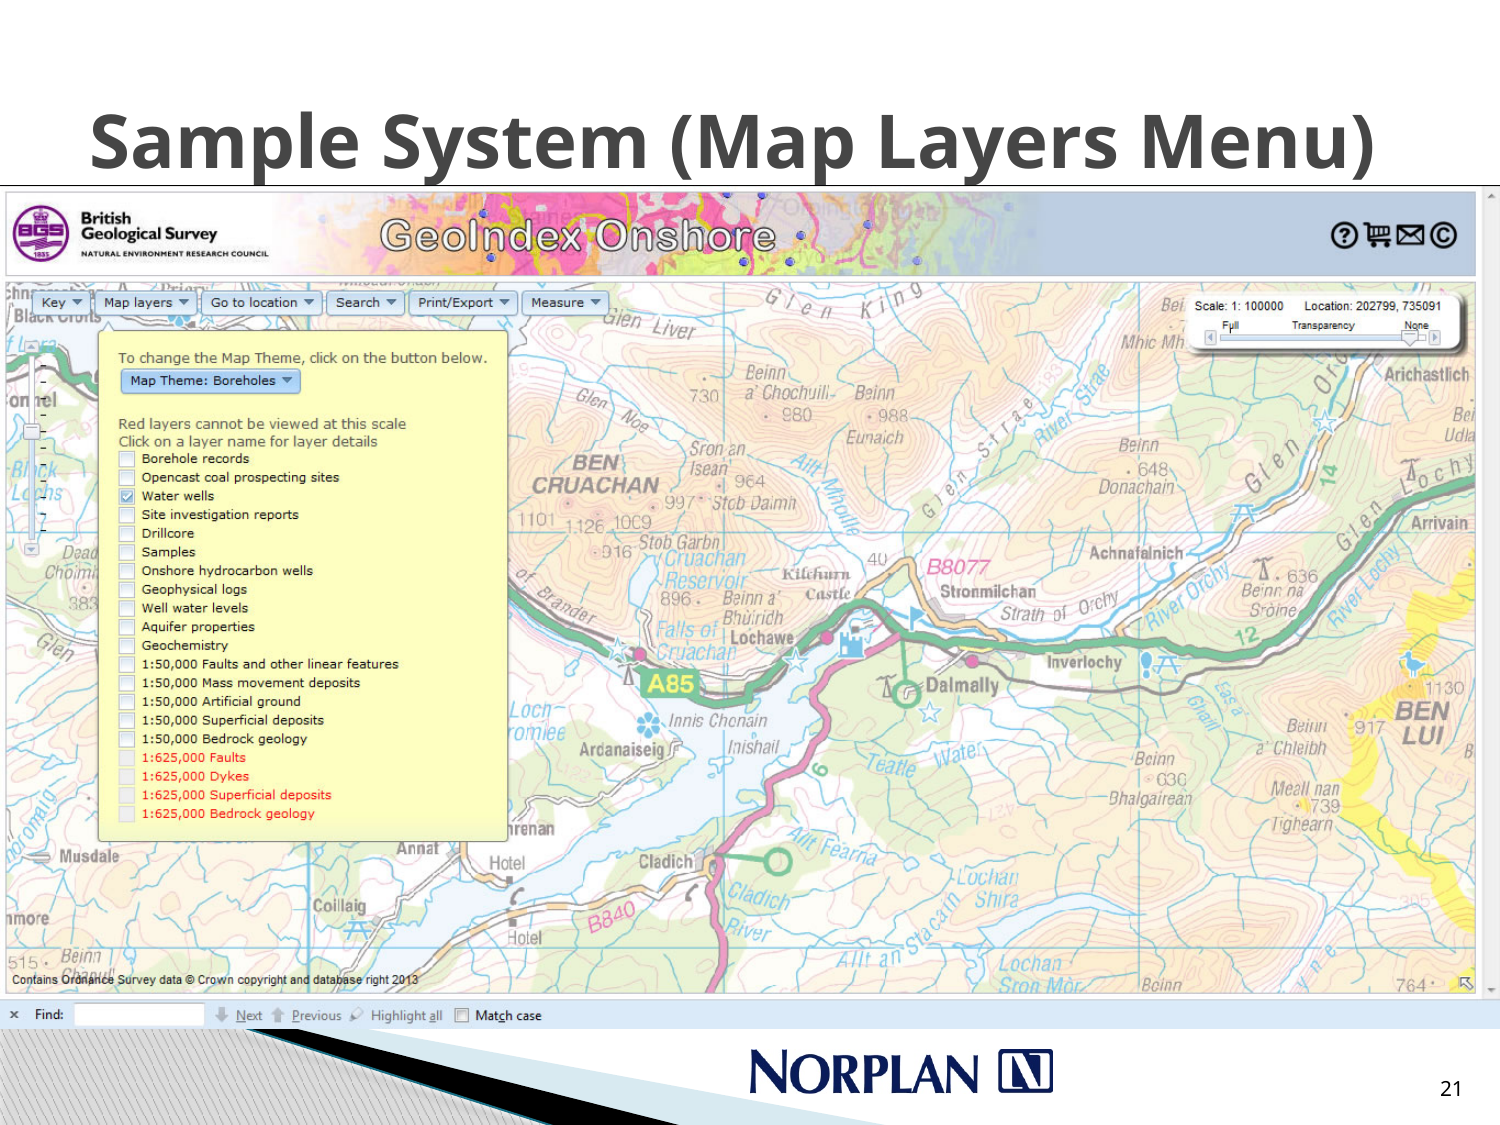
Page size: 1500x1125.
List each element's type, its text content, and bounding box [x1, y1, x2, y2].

picture [0, 185, 1500, 1030]
picture [750, 1049, 1053, 1094]
slide_number 21 [1418, 1051, 1479, 1112]
title Sample System (Map Layers Menu) [75, 45, 1425, 184]
